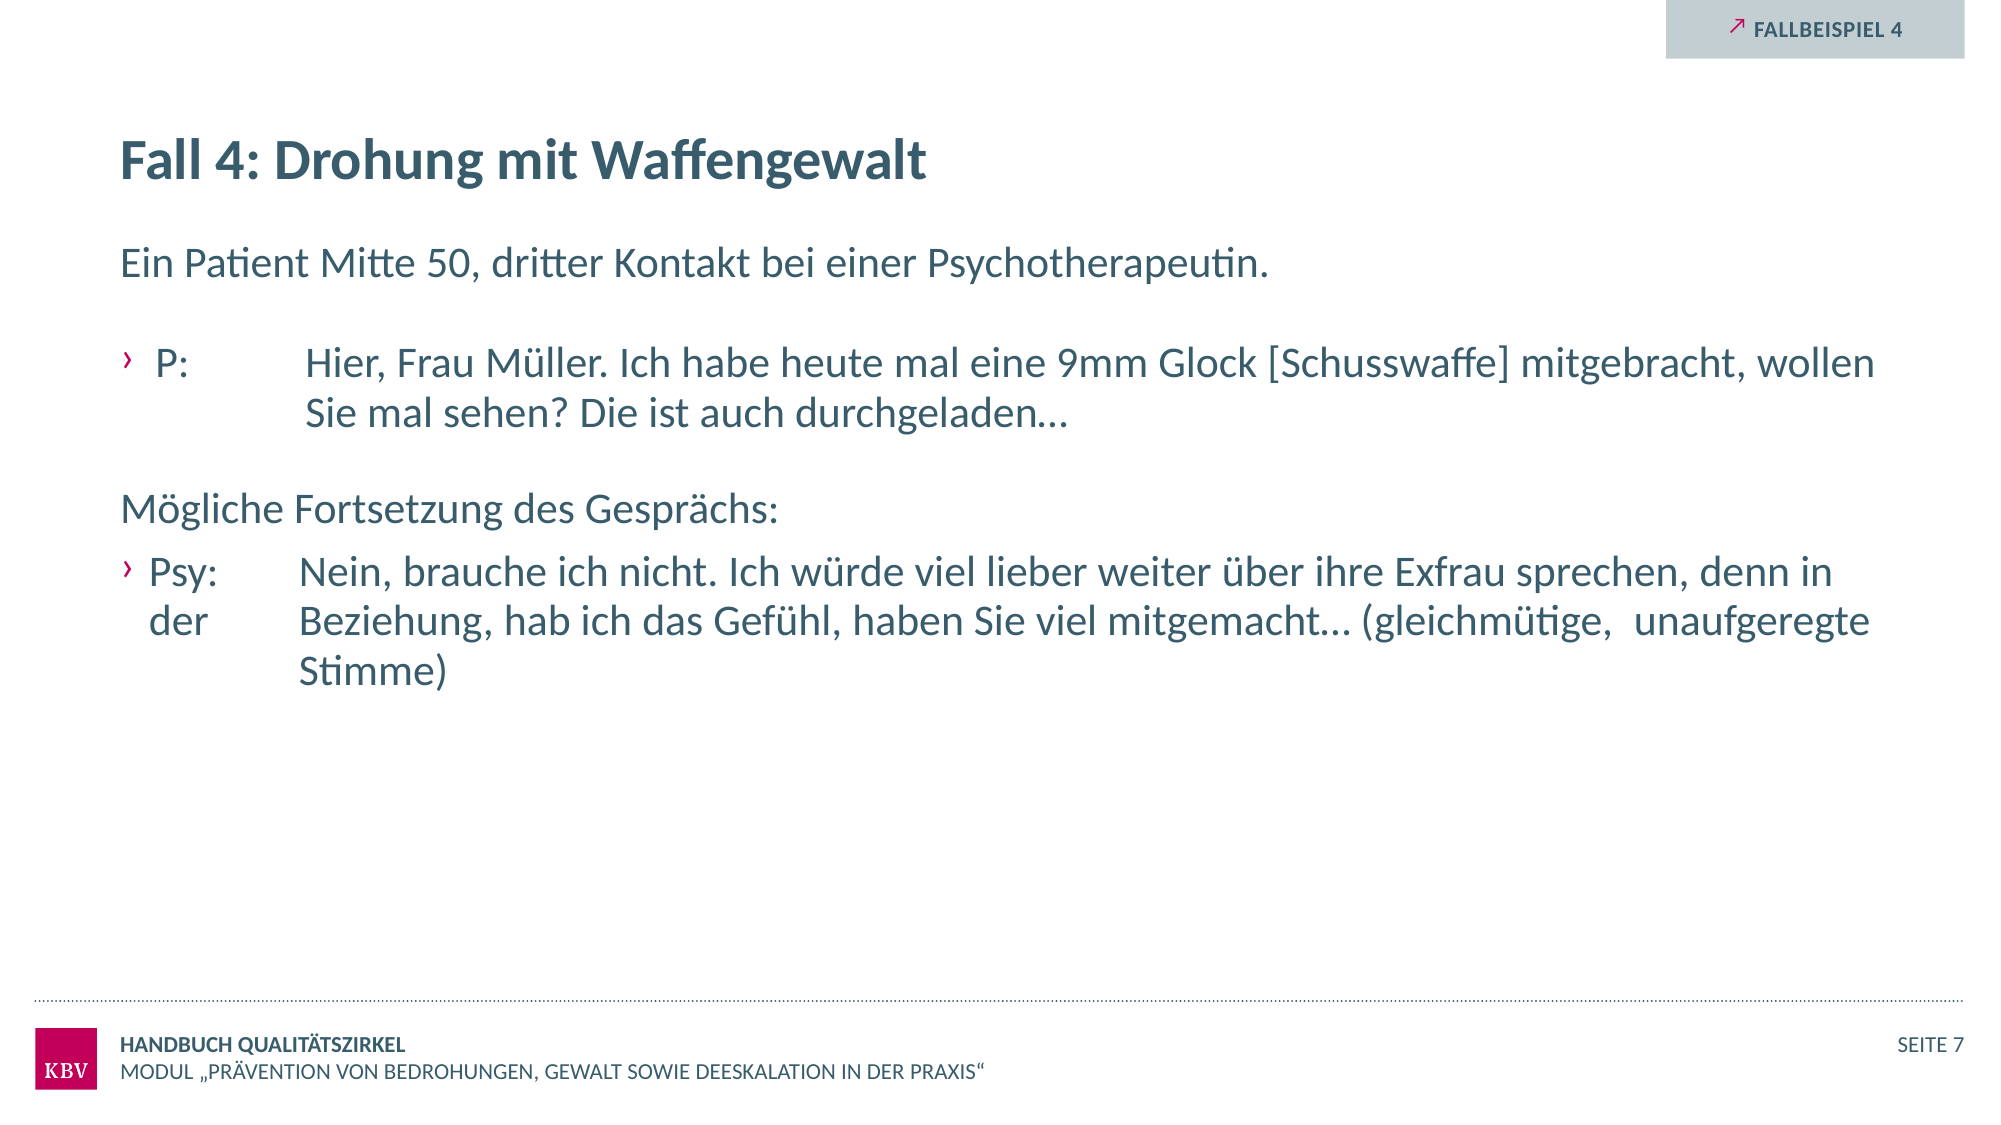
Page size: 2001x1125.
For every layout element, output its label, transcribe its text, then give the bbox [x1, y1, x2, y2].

slide_number Modul „Prävention von Bedrohungen, Gewalt sowie Deeskalation in der Praxis“ [120, 1057, 1668, 1084]
title Fall 4: Drohung mit Waffengewalt [120, 129, 1880, 201]
slide_number Seite 7 [1787, 1030, 1965, 1057]
footer Handbuch Qualitätszirkel [120, 1030, 1668, 1057]
text_box Mögliche Fortsetzung des Gesprächs: Psy: Nein, brauche ich nicht. Ich würde viel lieber weiter über ihre Exfrau sprechen, denn in der Beziehung, hab ich das Gefühl, haben Sie viel mitgemacht… (gleichmütige, unaufgeregte Stimme) [120, 483, 1880, 704]
list Fallbeispiel 4 [1666, 0, 1965, 59]
list Ein Patient Mitte 50, dritter Kontakt bei einer Psychotherapeutin. P: Hier, Frau Müller. Ich habe heute mal eine 9mm Glock [Schusswaffe] mitgebracht, wollen Sie mal sehen? Die ist auch durchgeladen… [120, 237, 1880, 458]
